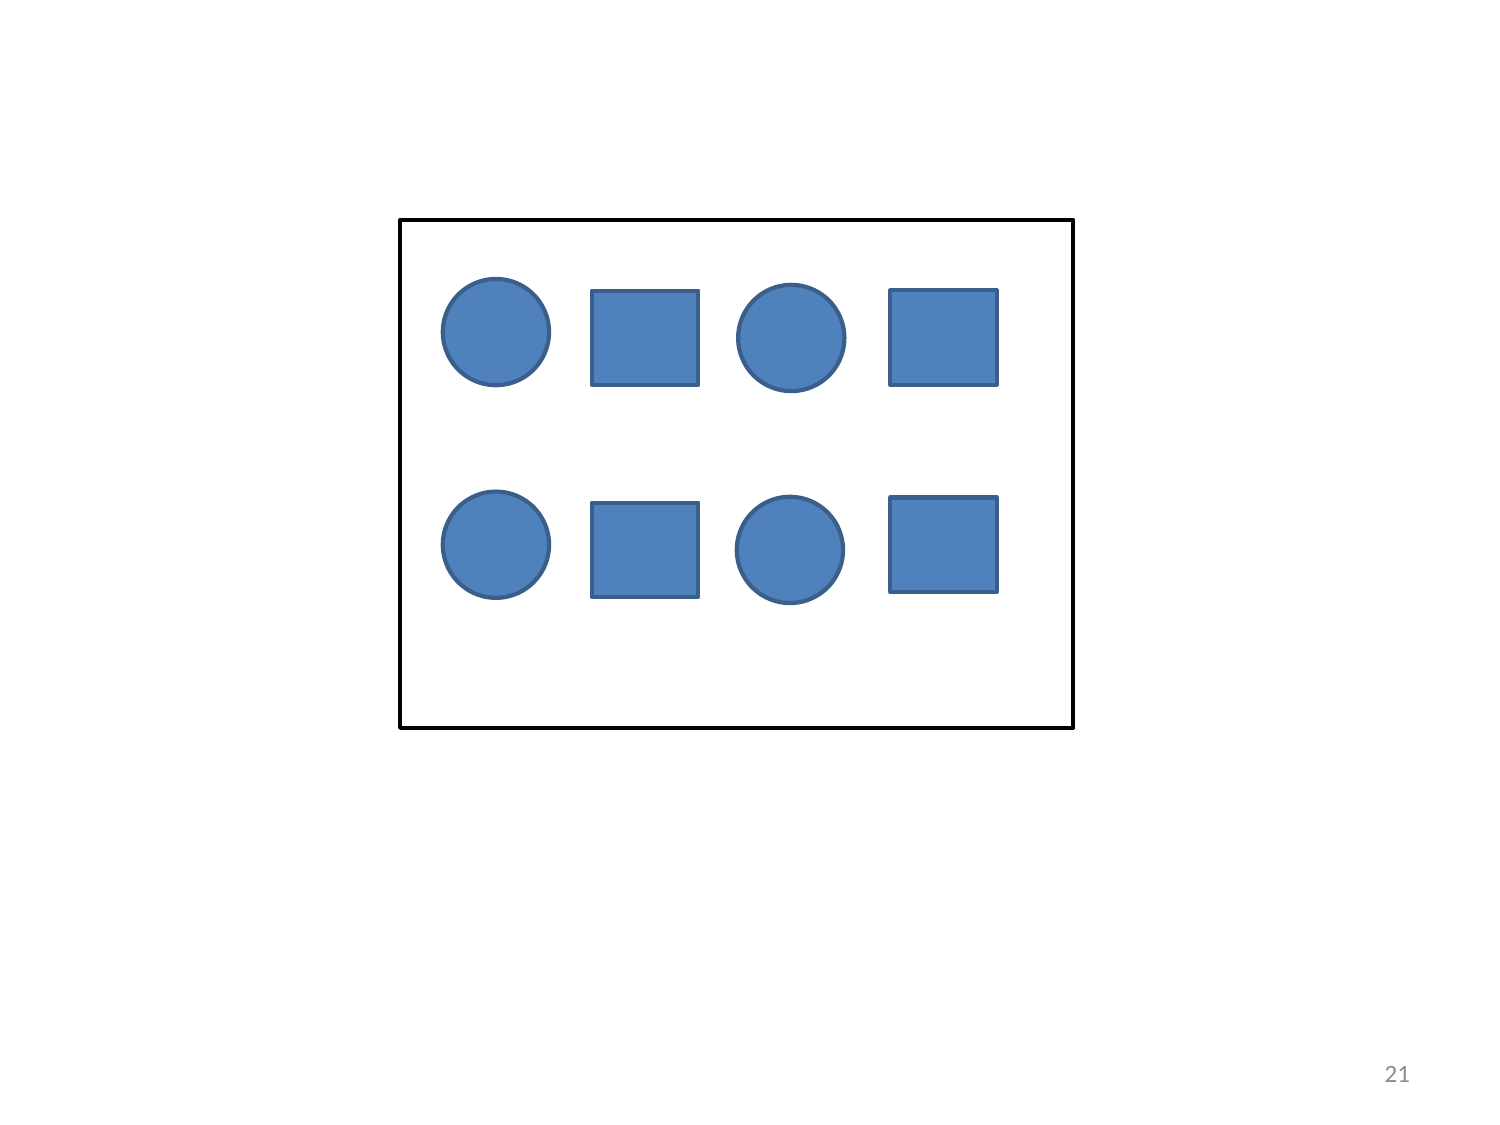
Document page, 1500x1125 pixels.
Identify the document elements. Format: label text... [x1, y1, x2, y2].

text_box [736, 282, 847, 394]
text_box [440, 489, 552, 600]
text_box [440, 276, 552, 388]
text_box [888, 288, 999, 387]
text_box [590, 289, 700, 387]
slide_number 21 [1074, 1042, 1425, 1103]
text_box [398, 218, 1075, 730]
text_box [734, 494, 846, 606]
text_box [590, 501, 700, 599]
text_box [888, 495, 999, 594]
